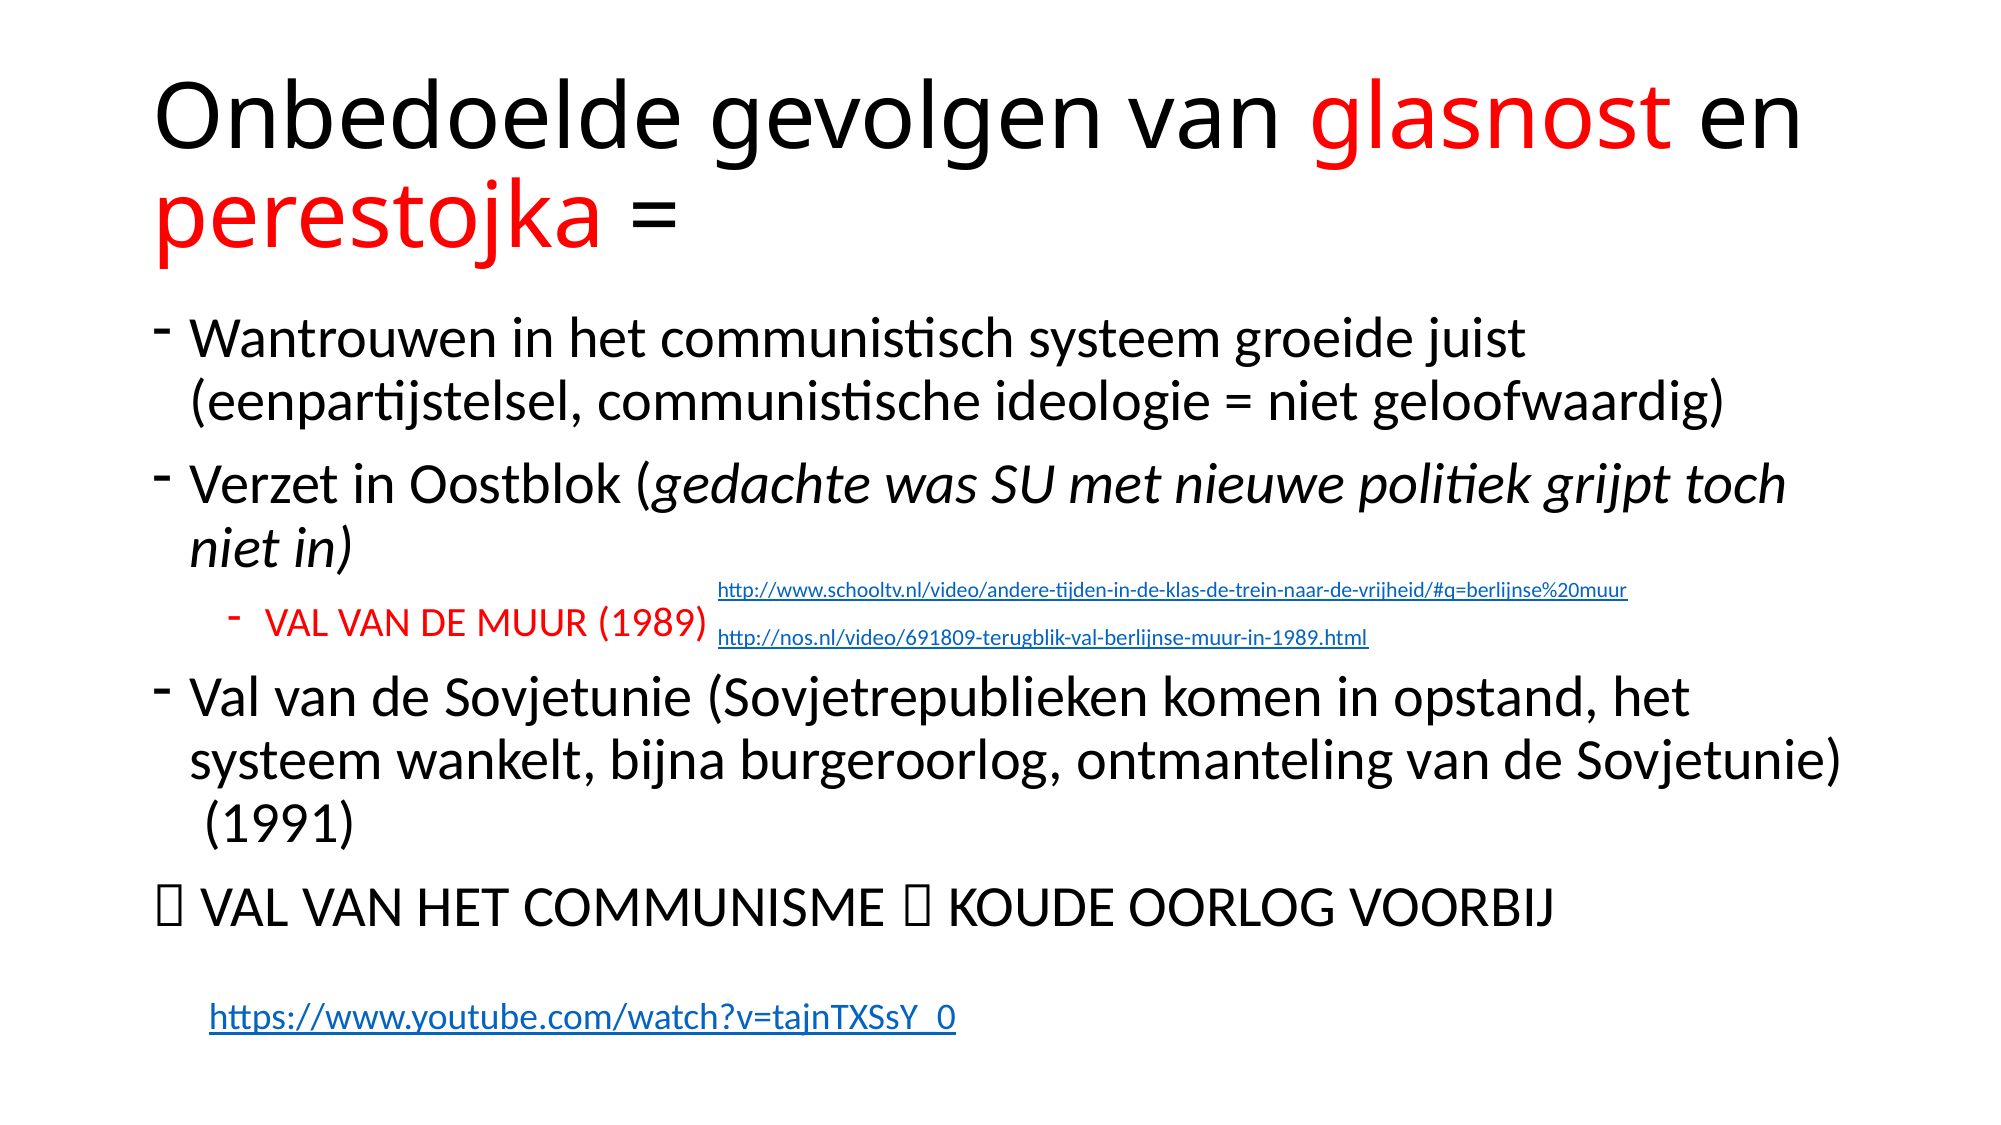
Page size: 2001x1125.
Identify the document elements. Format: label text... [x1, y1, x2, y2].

text_box http://nos.nl/video/691809-terugblik-val-berlijnse-muur-in-1989.html [702, 615, 1703, 658]
list Wantrouwen in het communistisch systeem groeide juist (eenpartijstelsel, communistische ideologie = niet geloofwaardig) Verzet in Oostblok (gedachte was SU met nieuwe politiek grijpt toch niet in) VAL VAN DE MUUR (1989) Val van de Sovjetunie (Sovjetrepublieken komen in opstand, het systeem wankelt, bijna burgeroorlog, ontmanteling van de Sovjetunie) (1991)  VAL VAN HET COMMUNISME  KOUDE OORLOG VOORBIJ [137, 299, 1863, 1014]
text_box http://www.schooltv.nl/video/andere-tijden-in-de-klas-de-trein-naar-de-vrijheid/#q=berlijnse%20muur [702, 568, 1703, 610]
text_box https://www.youtube.com/watch?v=tajnTXSsY_0 [194, 984, 972, 1045]
title Onbedoelde gevolgen van glasnost en perestojka = [137, 59, 1863, 278]
